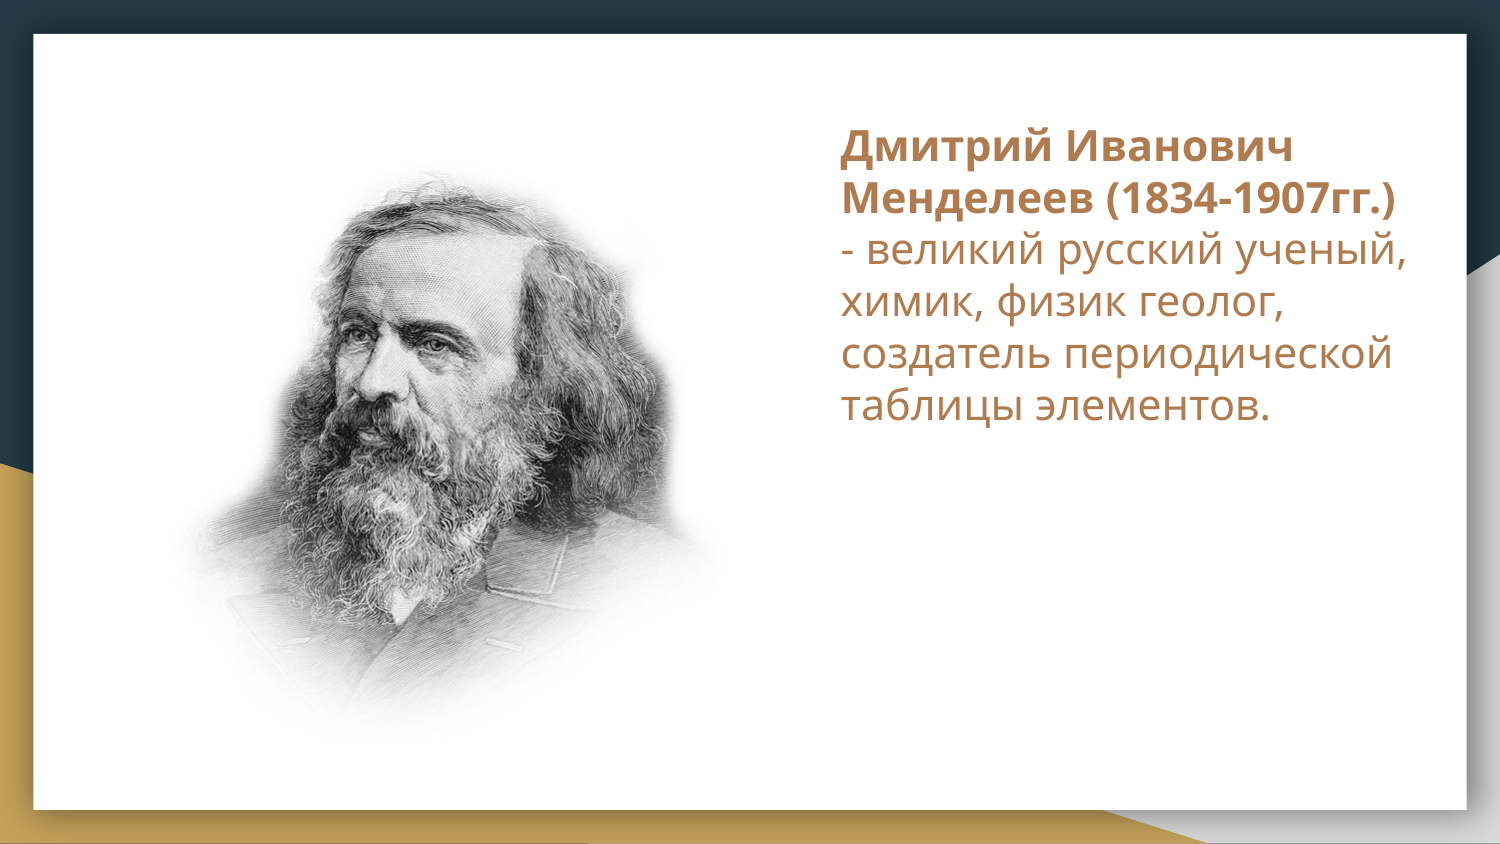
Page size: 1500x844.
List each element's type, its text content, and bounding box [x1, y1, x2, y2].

picture [144, 151, 751, 745]
title Дмитрий Иванович Менделеев (1834-1907гг.) - великий русский ученый, химик, физик геолог, создатель периодической таблицы элементов. [825, 103, 1425, 499]
